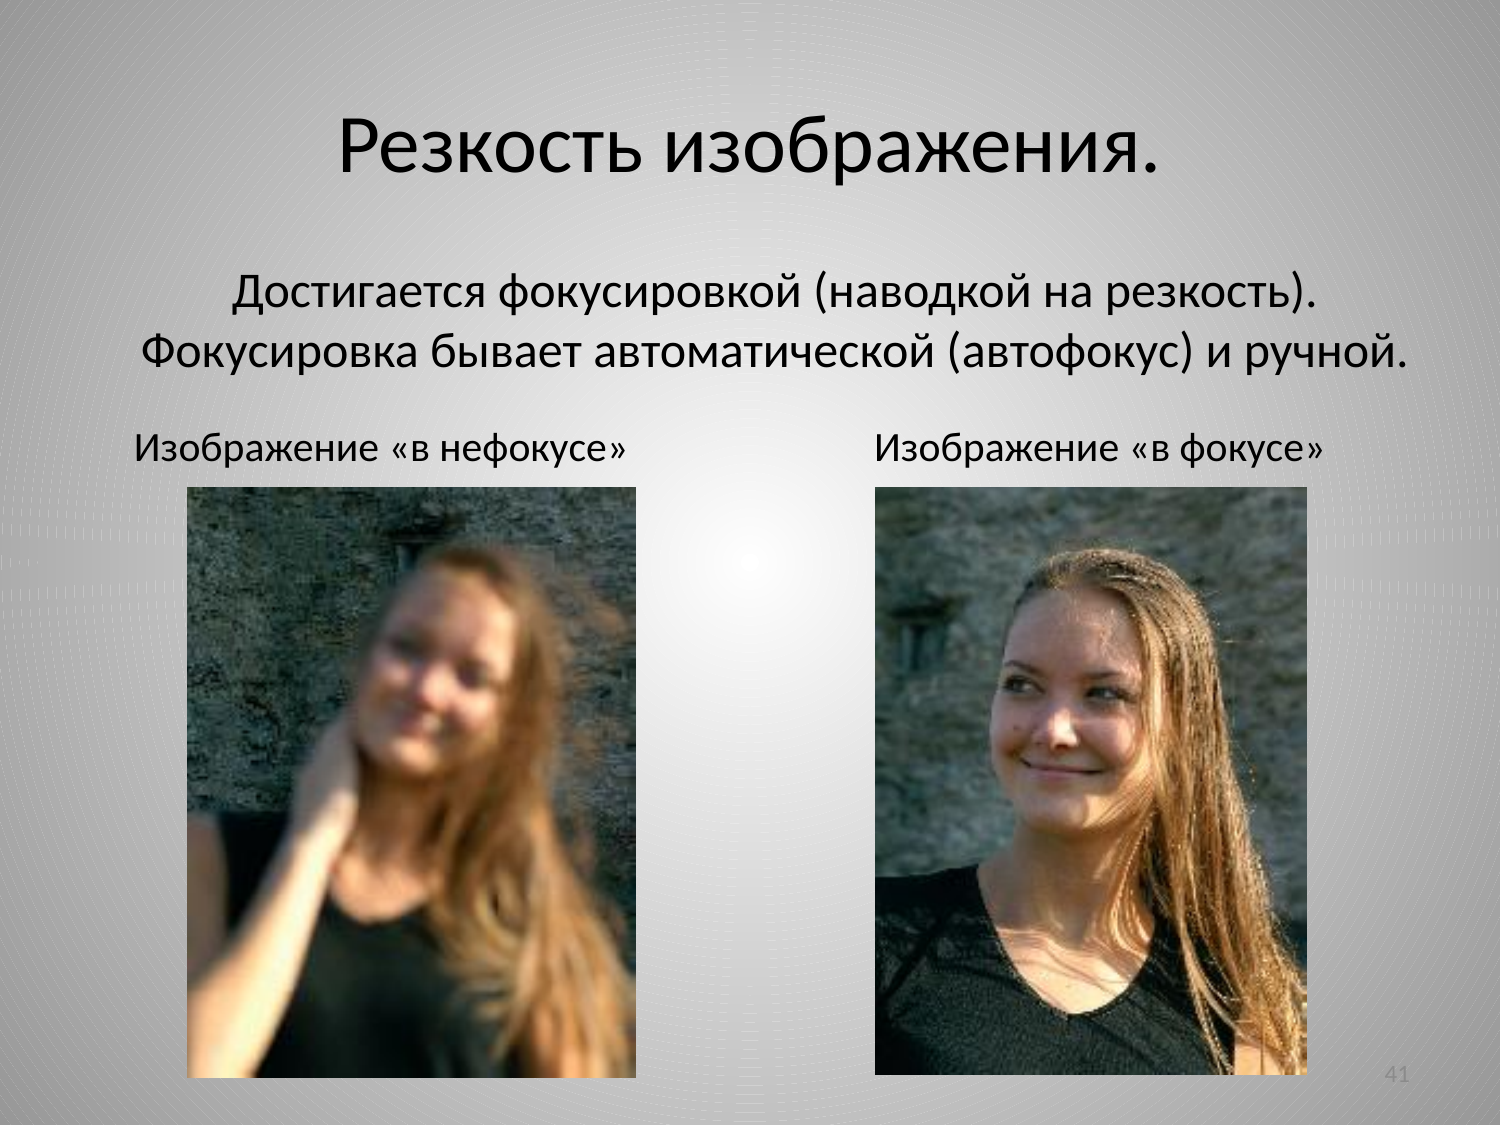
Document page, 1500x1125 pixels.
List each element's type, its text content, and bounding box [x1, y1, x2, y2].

text_box Достигается фокусировкой (наводкой на резкость). Фокусировка бывает автоматической (автофокус) и ручной. [50, 249, 1500, 385]
slide_number 41 [1074, 1042, 1425, 1103]
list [874, 487, 1307, 1076]
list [187, 487, 637, 1079]
title Резкость изображения. [75, 45, 1425, 233]
text_box Изображение «в фокусе» [812, 412, 1388, 478]
text_box Изображение «в нефокусе» [62, 412, 700, 478]
